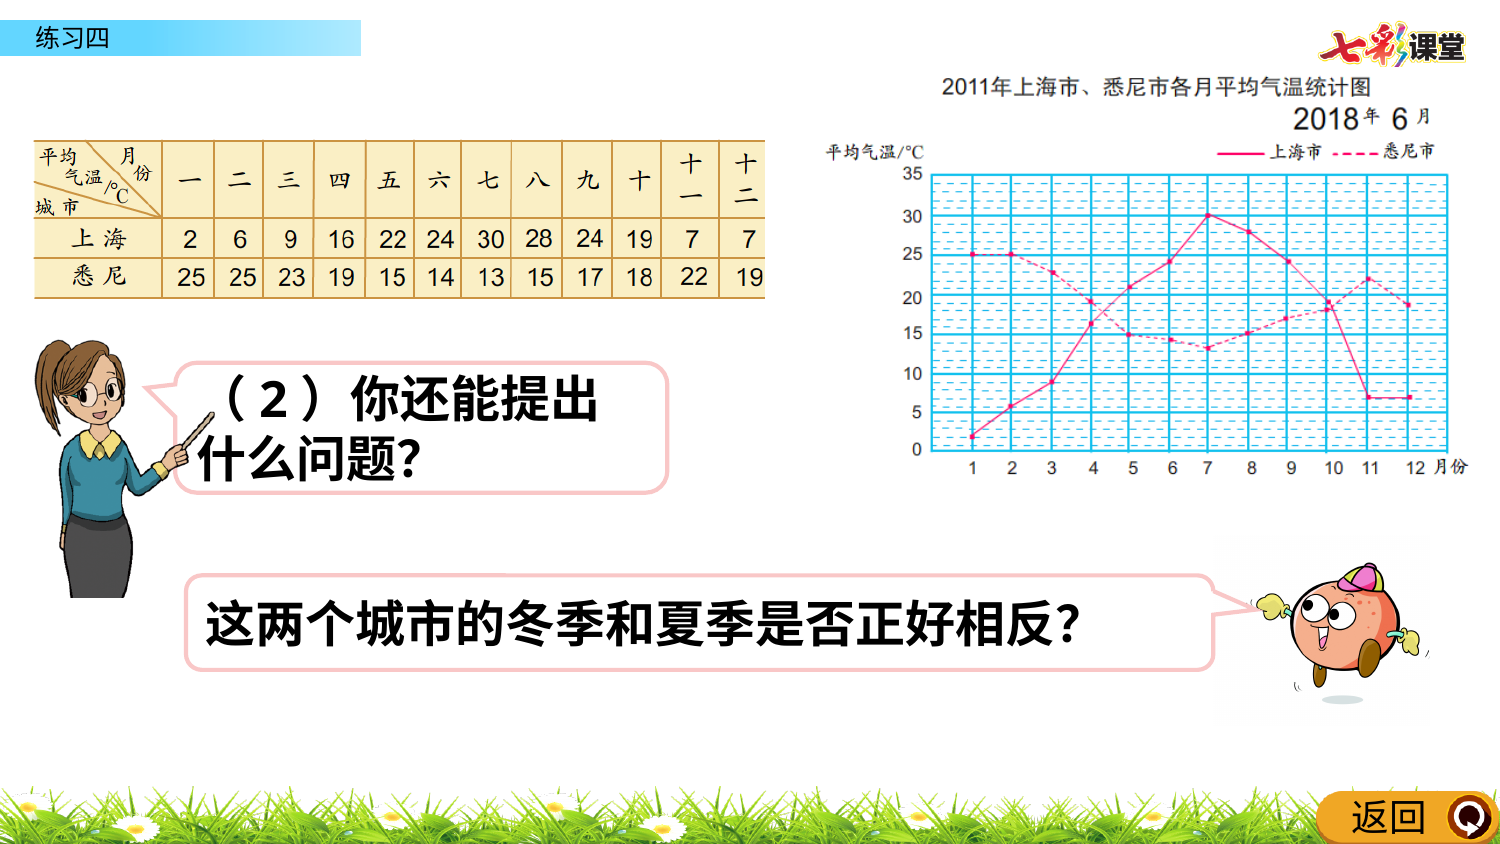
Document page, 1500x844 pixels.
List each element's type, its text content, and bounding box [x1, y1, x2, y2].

picture [34, 338, 216, 599]
text_box 这两个城市的冬季和夏季是否正好相反？ [185, 575, 1208, 670]
picture [0, 786, 1500, 844]
text_box （2）你还能提出什么问题？ [220, 362, 668, 493]
picture [1213, 535, 1430, 726]
picture [31, 20, 1495, 480]
